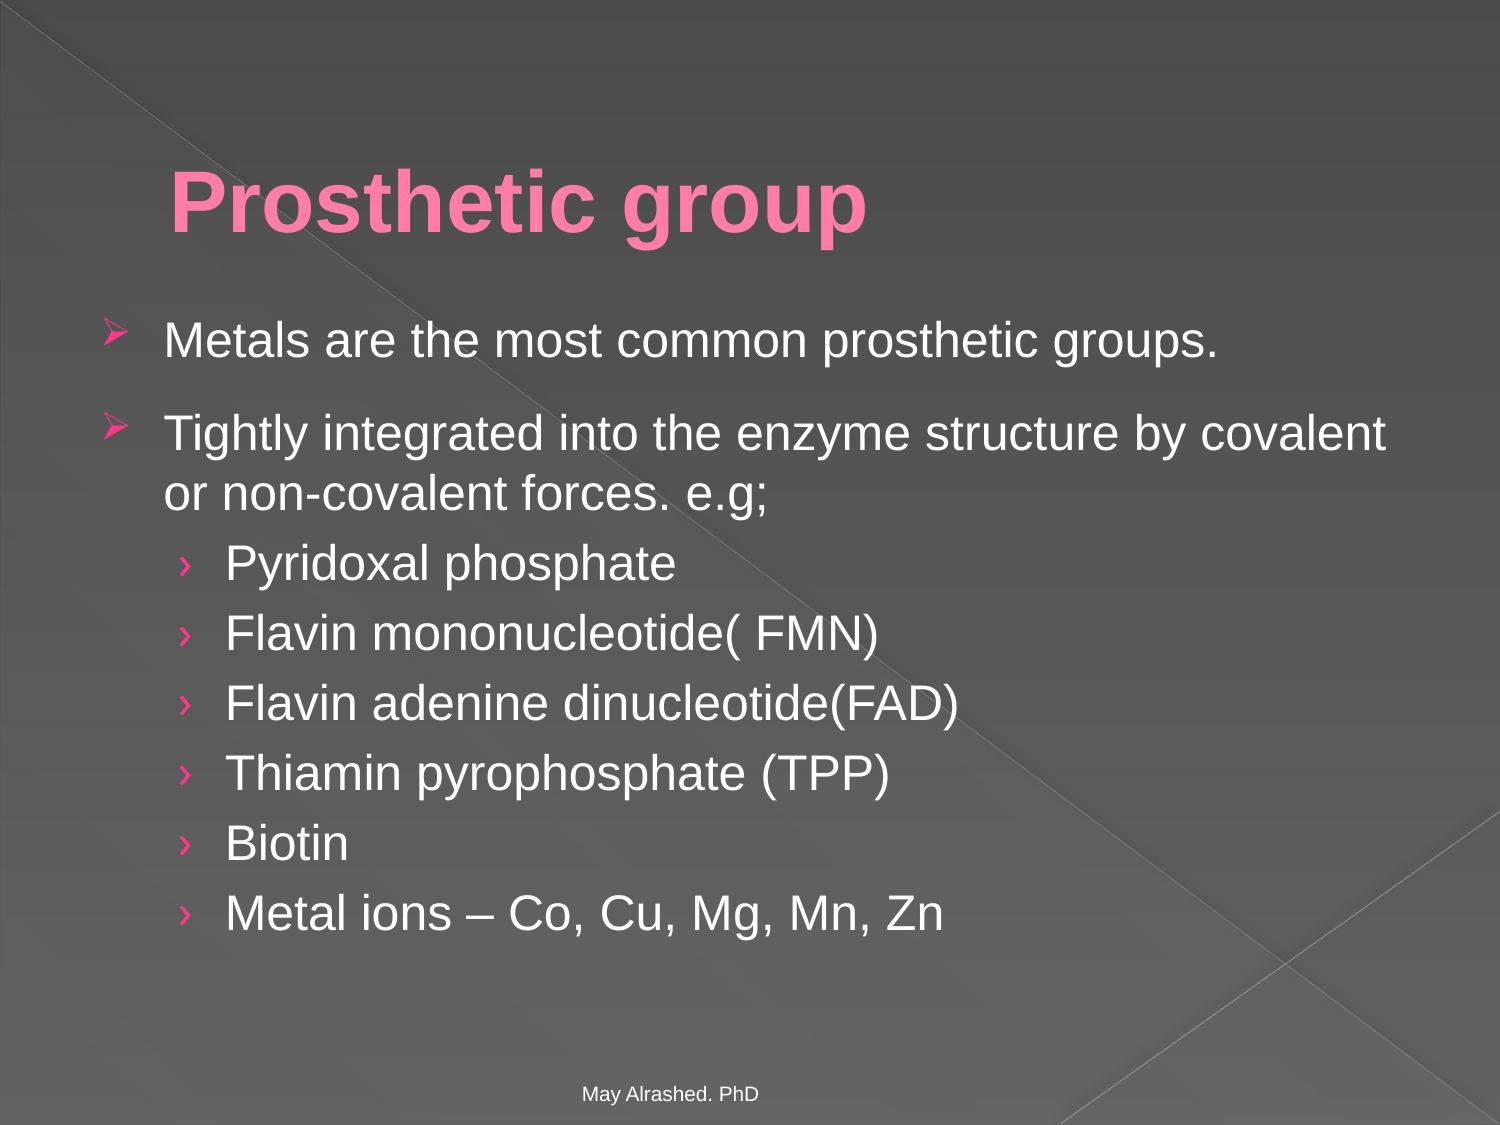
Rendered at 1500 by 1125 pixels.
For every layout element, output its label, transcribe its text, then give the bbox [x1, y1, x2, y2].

list Metals are the most common prosthetic groups. Tightly integrated into the enzyme structure by covalent or non-covalent forces. e.g; Pyridoxal phosphate Flavin mononucleotide( FMN) Flavin adenine dinucleotide(FAD) Thiamin pyrophosphate (TPP) Biotin Metal ions – Co, Cu, Mg, Mn, Zn [75, 299, 1425, 1050]
footer May Alrashed. PhD [75, 1063, 774, 1113]
title Prosthetic group [75, 82, 1425, 299]
